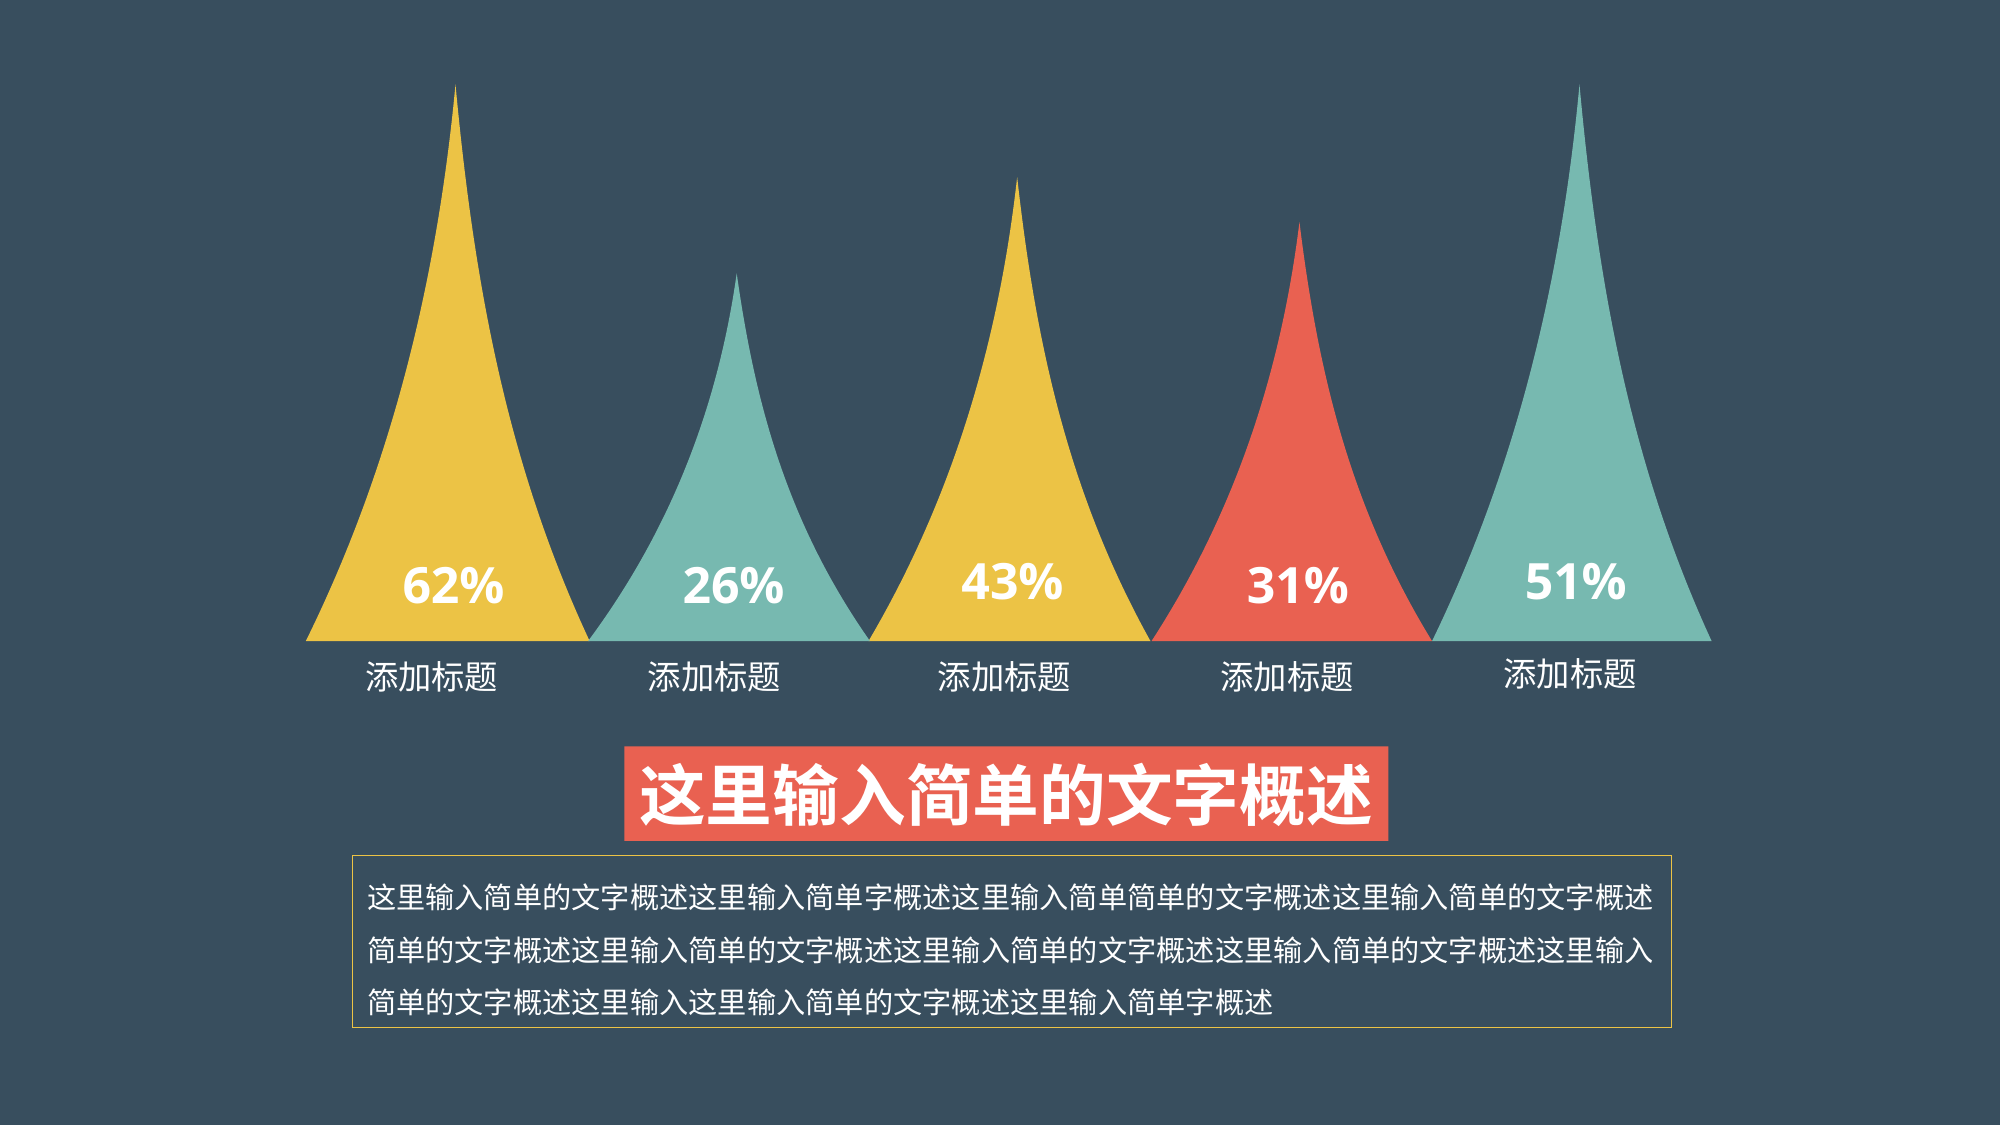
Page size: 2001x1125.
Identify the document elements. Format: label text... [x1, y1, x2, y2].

text_box 添加标题 [1489, 646, 1678, 701]
text_box 添加标题 [923, 648, 1112, 704]
text_box 26% [667, 546, 845, 622]
text_box 这里输入简单的文字概述这里输入简单字概述这里输入简单简单的文字概述这里输入简单的文字概述简单的文字概述这里输入简单的文字概述这里输入简单的文字概述这里输入简单的文字概述这里输入简单的文字概述这里输入这里输入简单的文字概述这里输入简单字概述 [352, 855, 1672, 1028]
text_box 添加标题 [633, 648, 822, 704]
text_box [1430, 84, 1714, 643]
text_box [304, 84, 589, 643]
text_box 43% [946, 542, 1124, 618]
text_box 31% [1232, 546, 1409, 622]
text_box 51% [1510, 542, 1687, 618]
text_box 这里输入简单的文字概述 [624, 746, 1389, 841]
text_box 添加标题 [350, 648, 539, 704]
text_box 添加标题 [1206, 648, 1395, 704]
text_box 62% [387, 546, 565, 622]
text_box [585, 273, 873, 643]
text_box [1149, 221, 1432, 643]
text_box [869, 176, 1151, 643]
